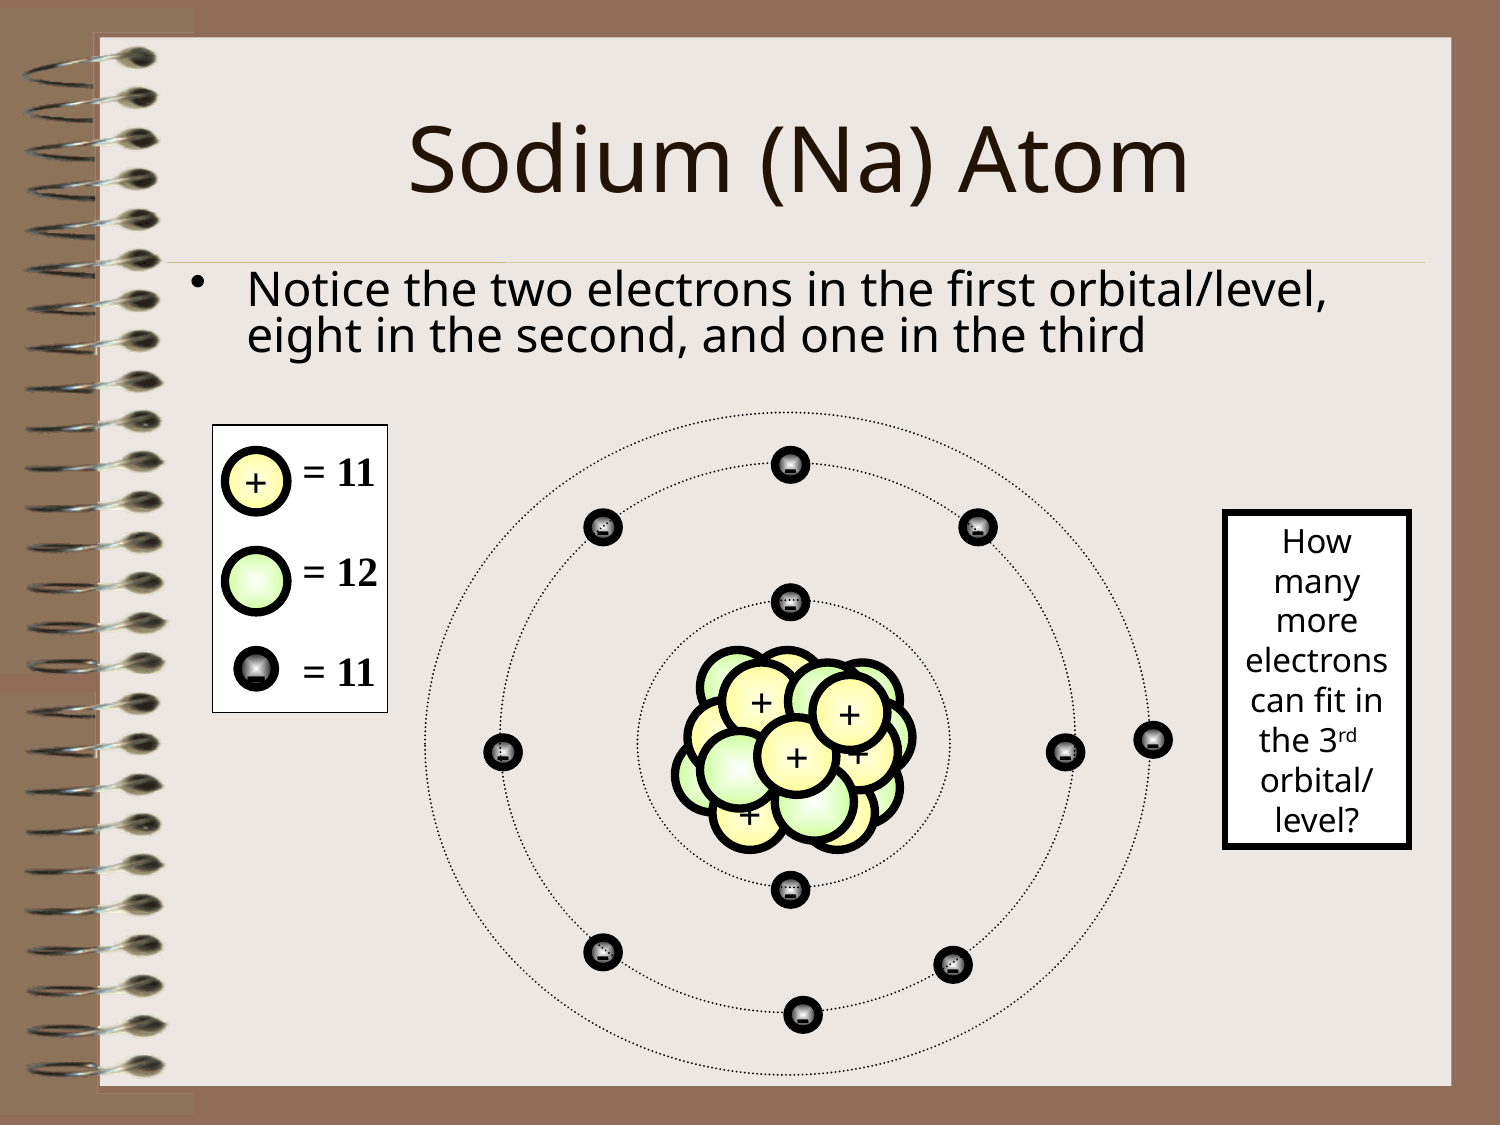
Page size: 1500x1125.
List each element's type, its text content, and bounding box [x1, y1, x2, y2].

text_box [212, 424, 394, 713]
picture [0, 8, 194, 674]
title Sodium (Na) Atom [174, 62, 1426, 251]
text_box [425, 412, 1150, 1075]
text_box How many more electrons can fit in the 3rd orbital/ level? [1224, 512, 1409, 847]
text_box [699, 662, 899, 841]
picture [0, 692, 194, 1115]
text_box - [1137, 724, 1169, 755]
list Notice the two electrons in the first orbital/level, eight in the second, and one in the third [174, 262, 1426, 401]
